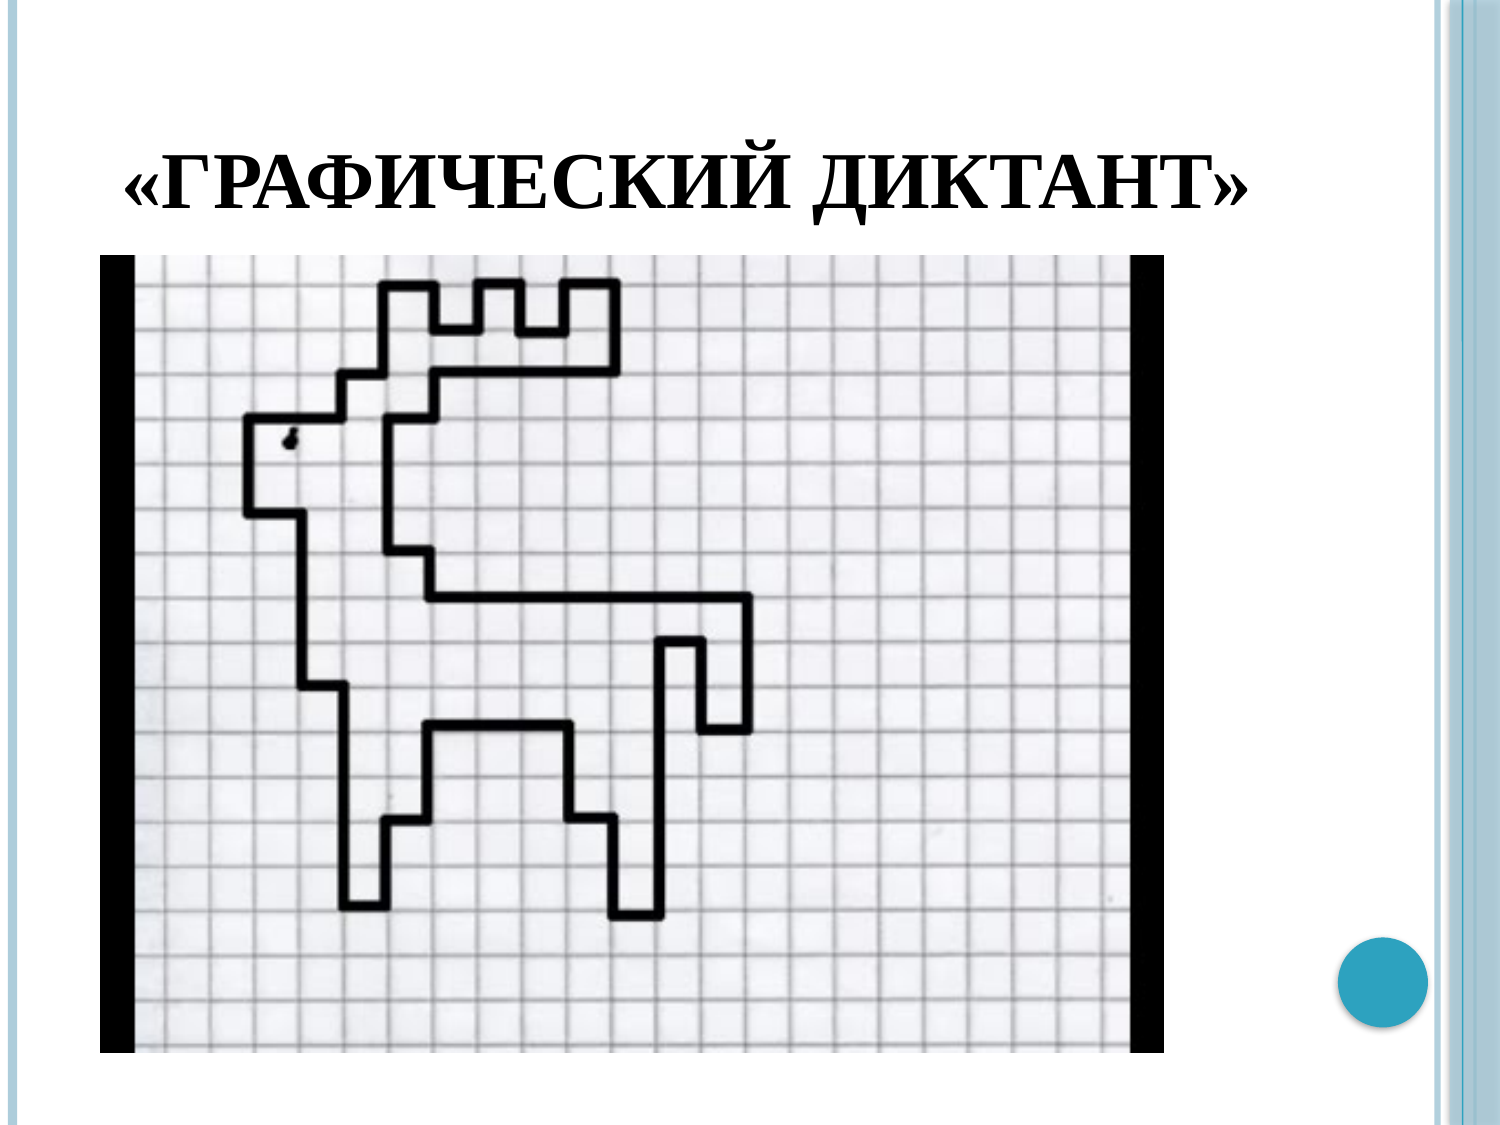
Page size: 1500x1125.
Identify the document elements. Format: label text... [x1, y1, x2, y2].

picture [100, 255, 1164, 1053]
title «Графический диктант» [75, 45, 1300, 233]
